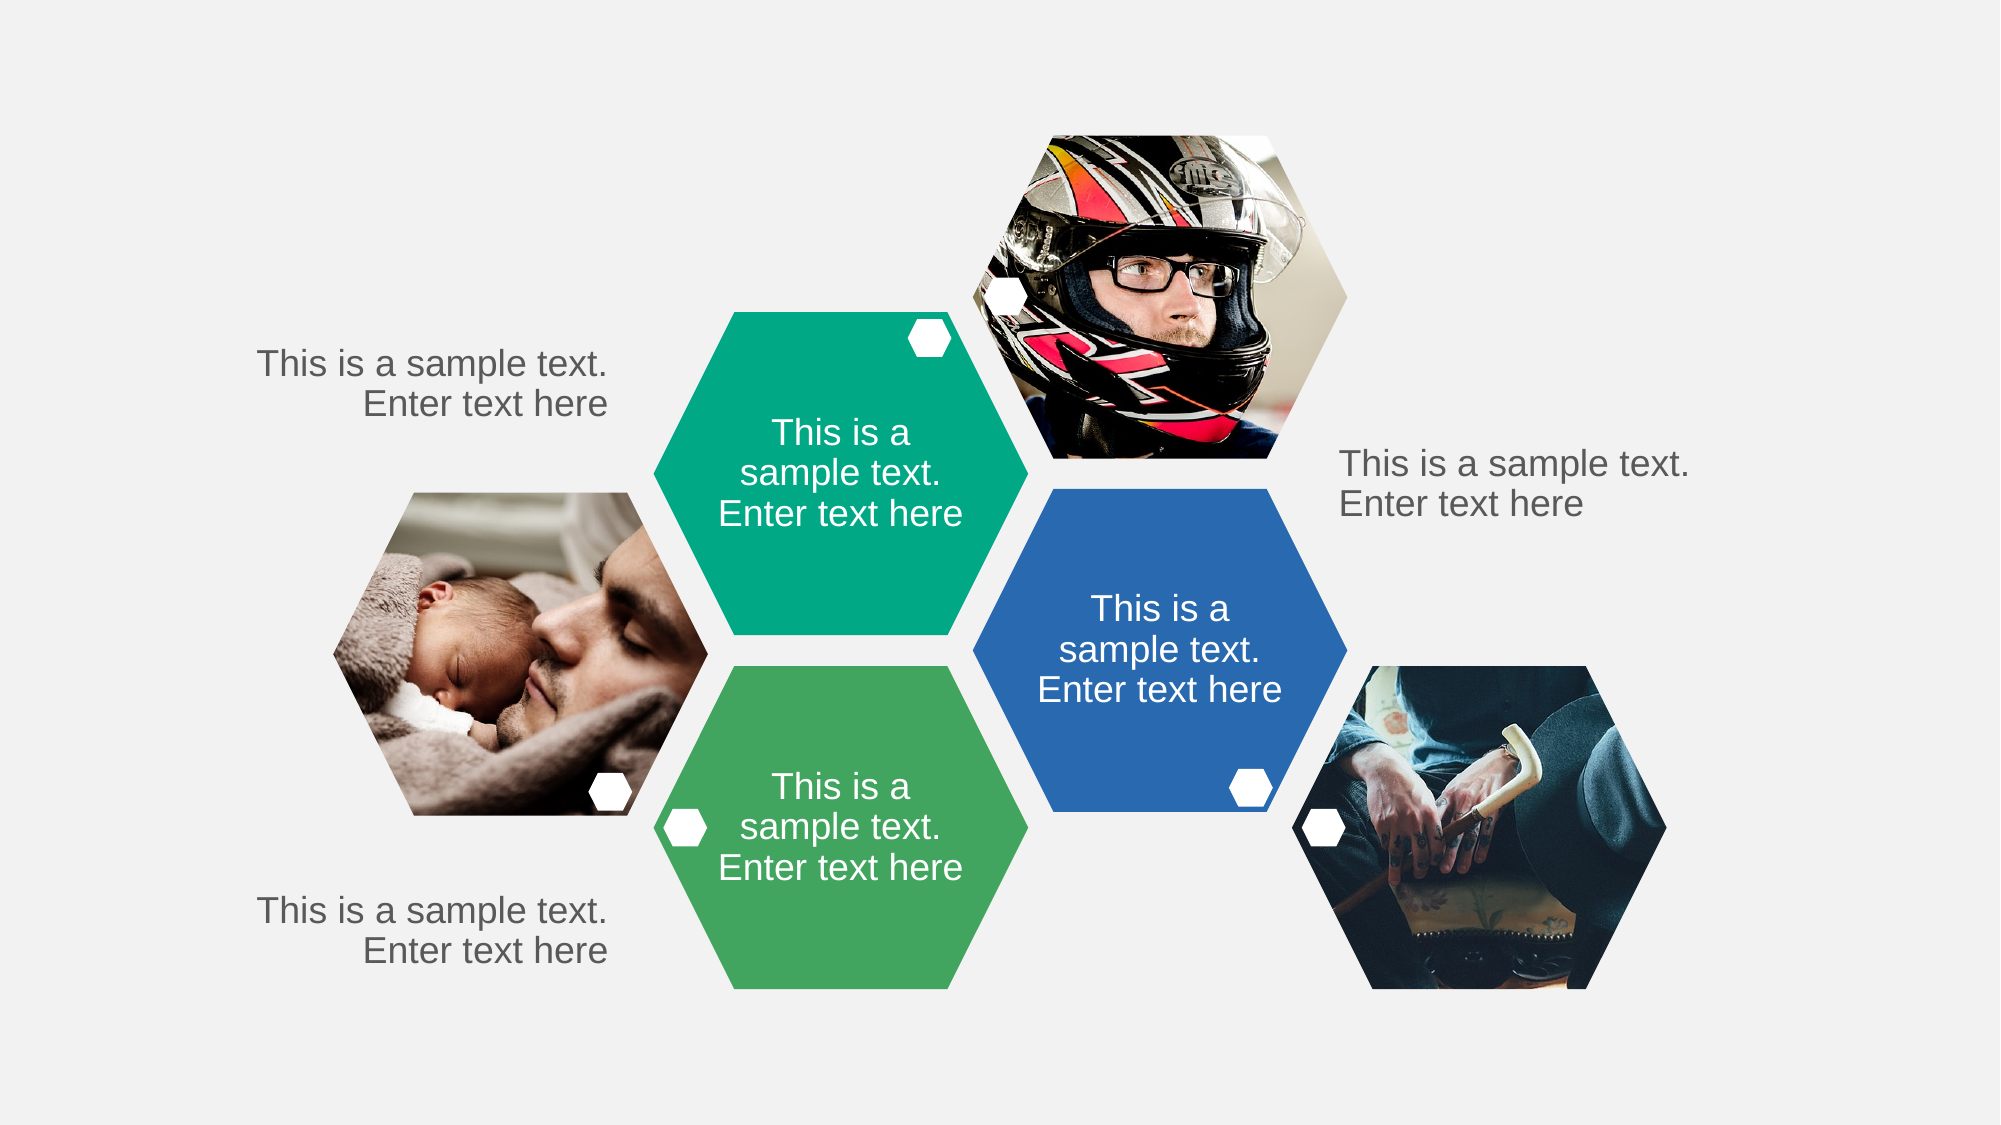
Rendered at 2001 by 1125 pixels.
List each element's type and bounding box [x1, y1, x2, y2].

text_box [236, 334, 620, 435]
text_box [1327, 434, 1711, 535]
text_box [236, 881, 620, 982]
text_box [333, 117, 1667, 1007]
